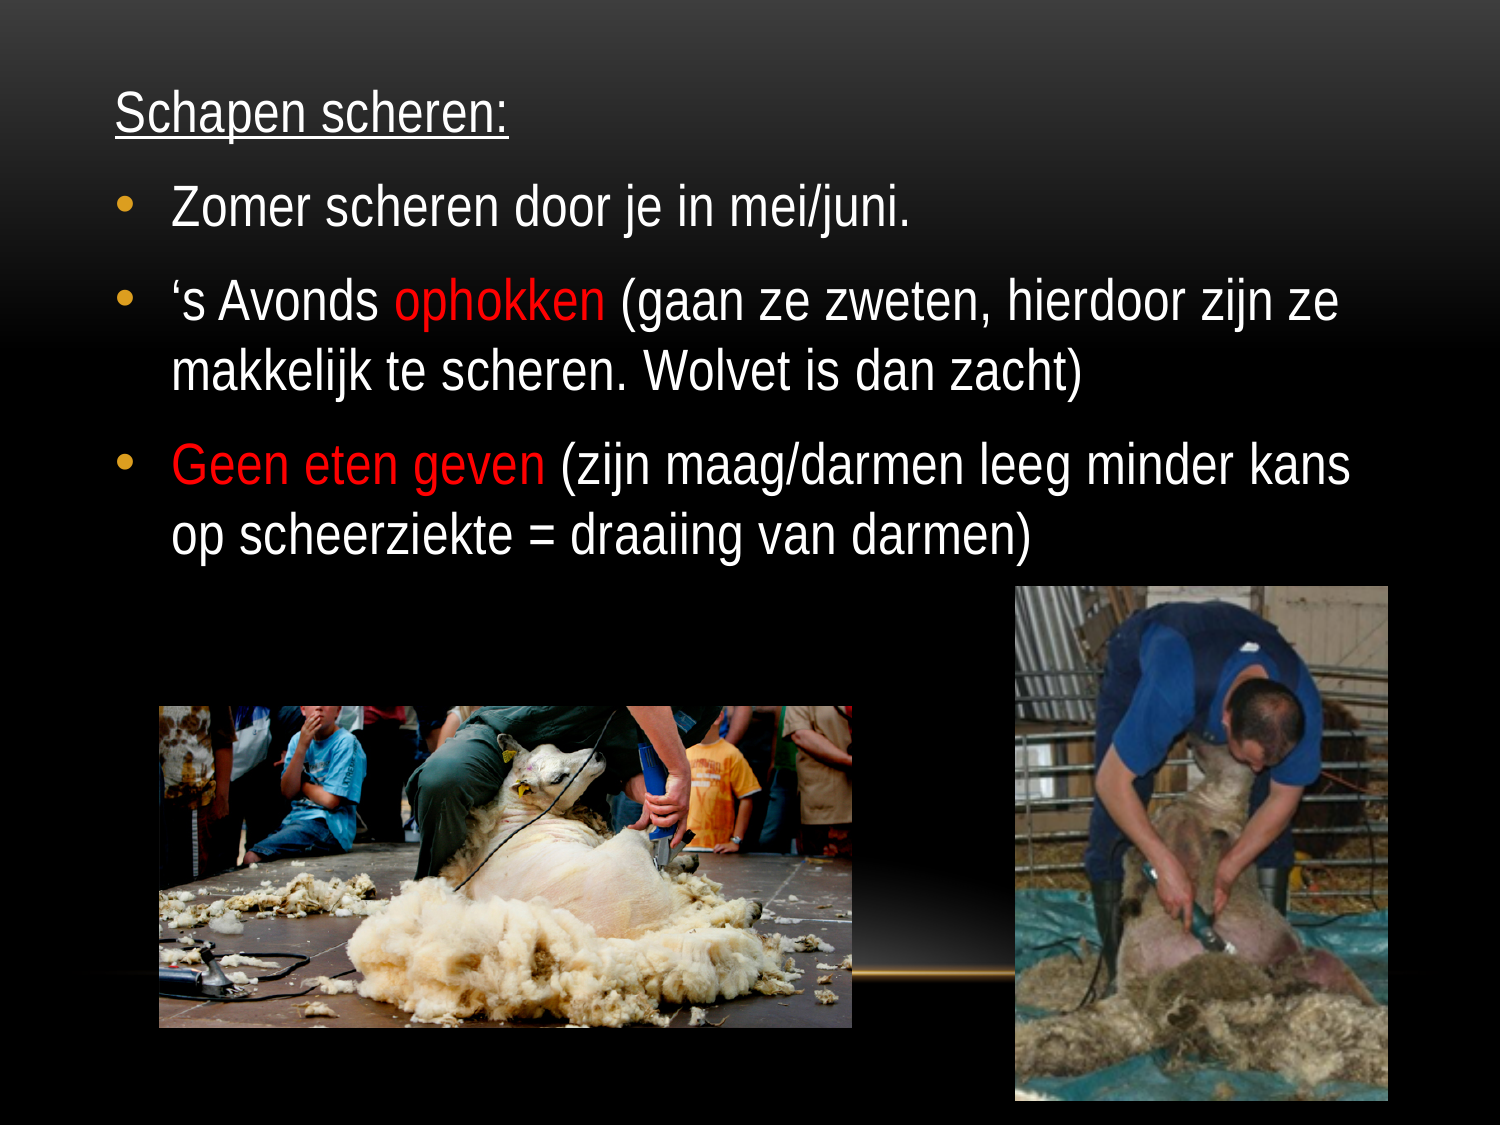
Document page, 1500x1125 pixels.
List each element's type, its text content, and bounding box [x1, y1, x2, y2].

list Schapen scheren: Zomer scheren door je in mei/juni. ‘s Avonds ophokken (gaan ze zweten, hierdoor zijn ze makkelijk te scheren. Wolvet is dan zacht) Geen eten geven (zijn maag/darmen leeg minder kans op scheerziekte = draaiing van darmen) [99, 66, 1400, 938]
picture [0, 0, 1500, 1125]
